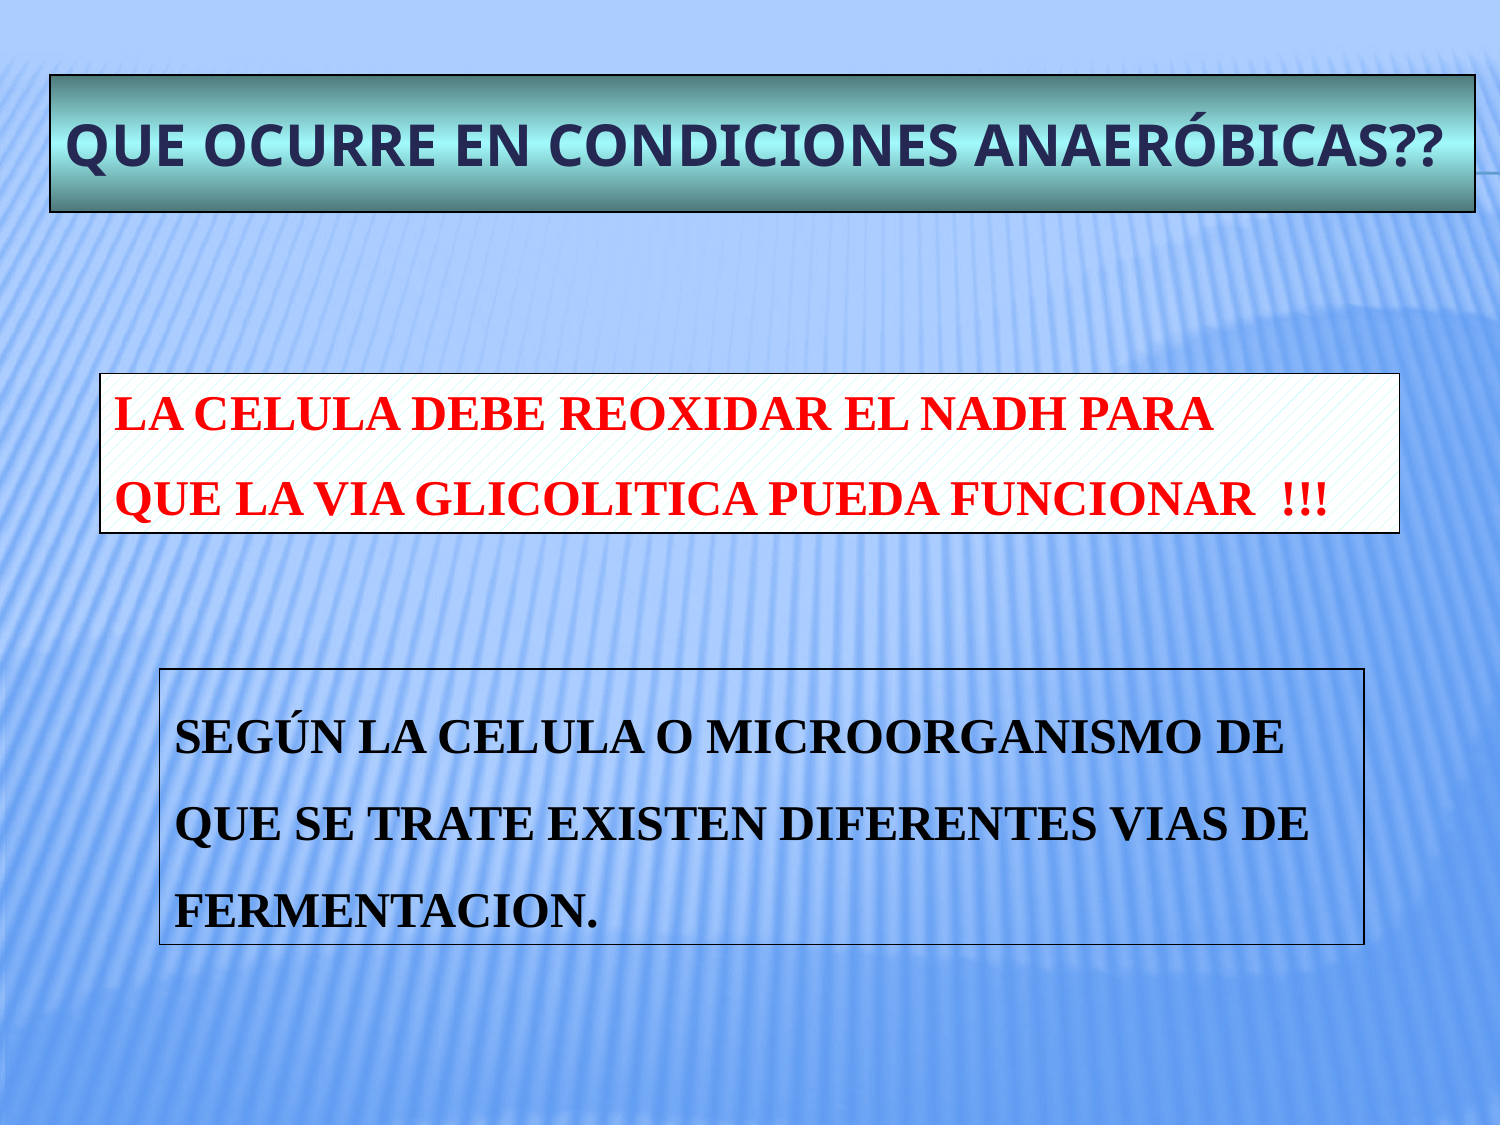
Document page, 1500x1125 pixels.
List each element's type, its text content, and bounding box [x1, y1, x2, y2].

text_box LA CELULA DEBE REOXIDAR EL NADH PARA QUE LA VIA GLICOLITICA PUEDA FUNCIONAR !!! [100, 373, 1400, 534]
title QUE OCURRE EN CONDICIONES ANAERÓBICAS?? [50, 75, 1475, 213]
text_box SEGÚN LA CELULA O MICROORGANISMO DE QUE SE TRATE EXISTEN DIFERENTES VIAS DE FERMENTACION. [159, 668, 1365, 945]
